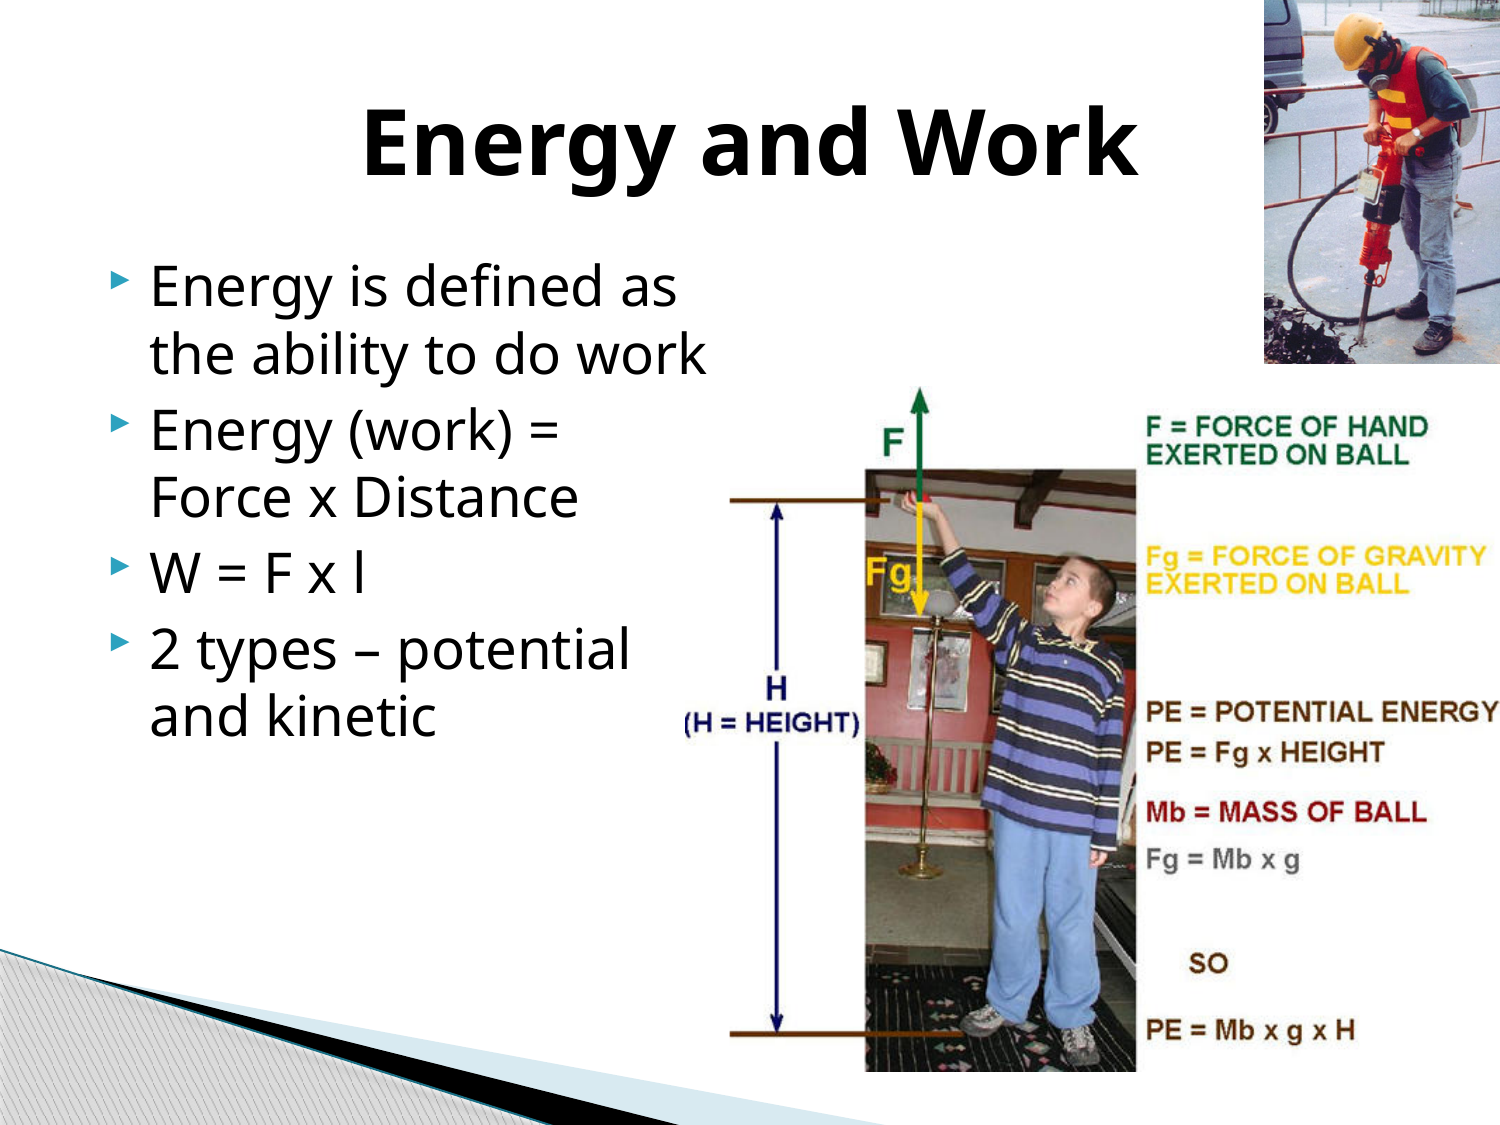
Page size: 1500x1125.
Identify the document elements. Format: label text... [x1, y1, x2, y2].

picture [1264, 0, 1500, 364]
picture [685, 386, 1500, 1073]
title Energy and Work [75, 45, 1258, 233]
list Energy is defined as the ability to do work Energy (work) = Force x Distance W = F x l 2 types – potential and kinetic [75, 243, 727, 986]
